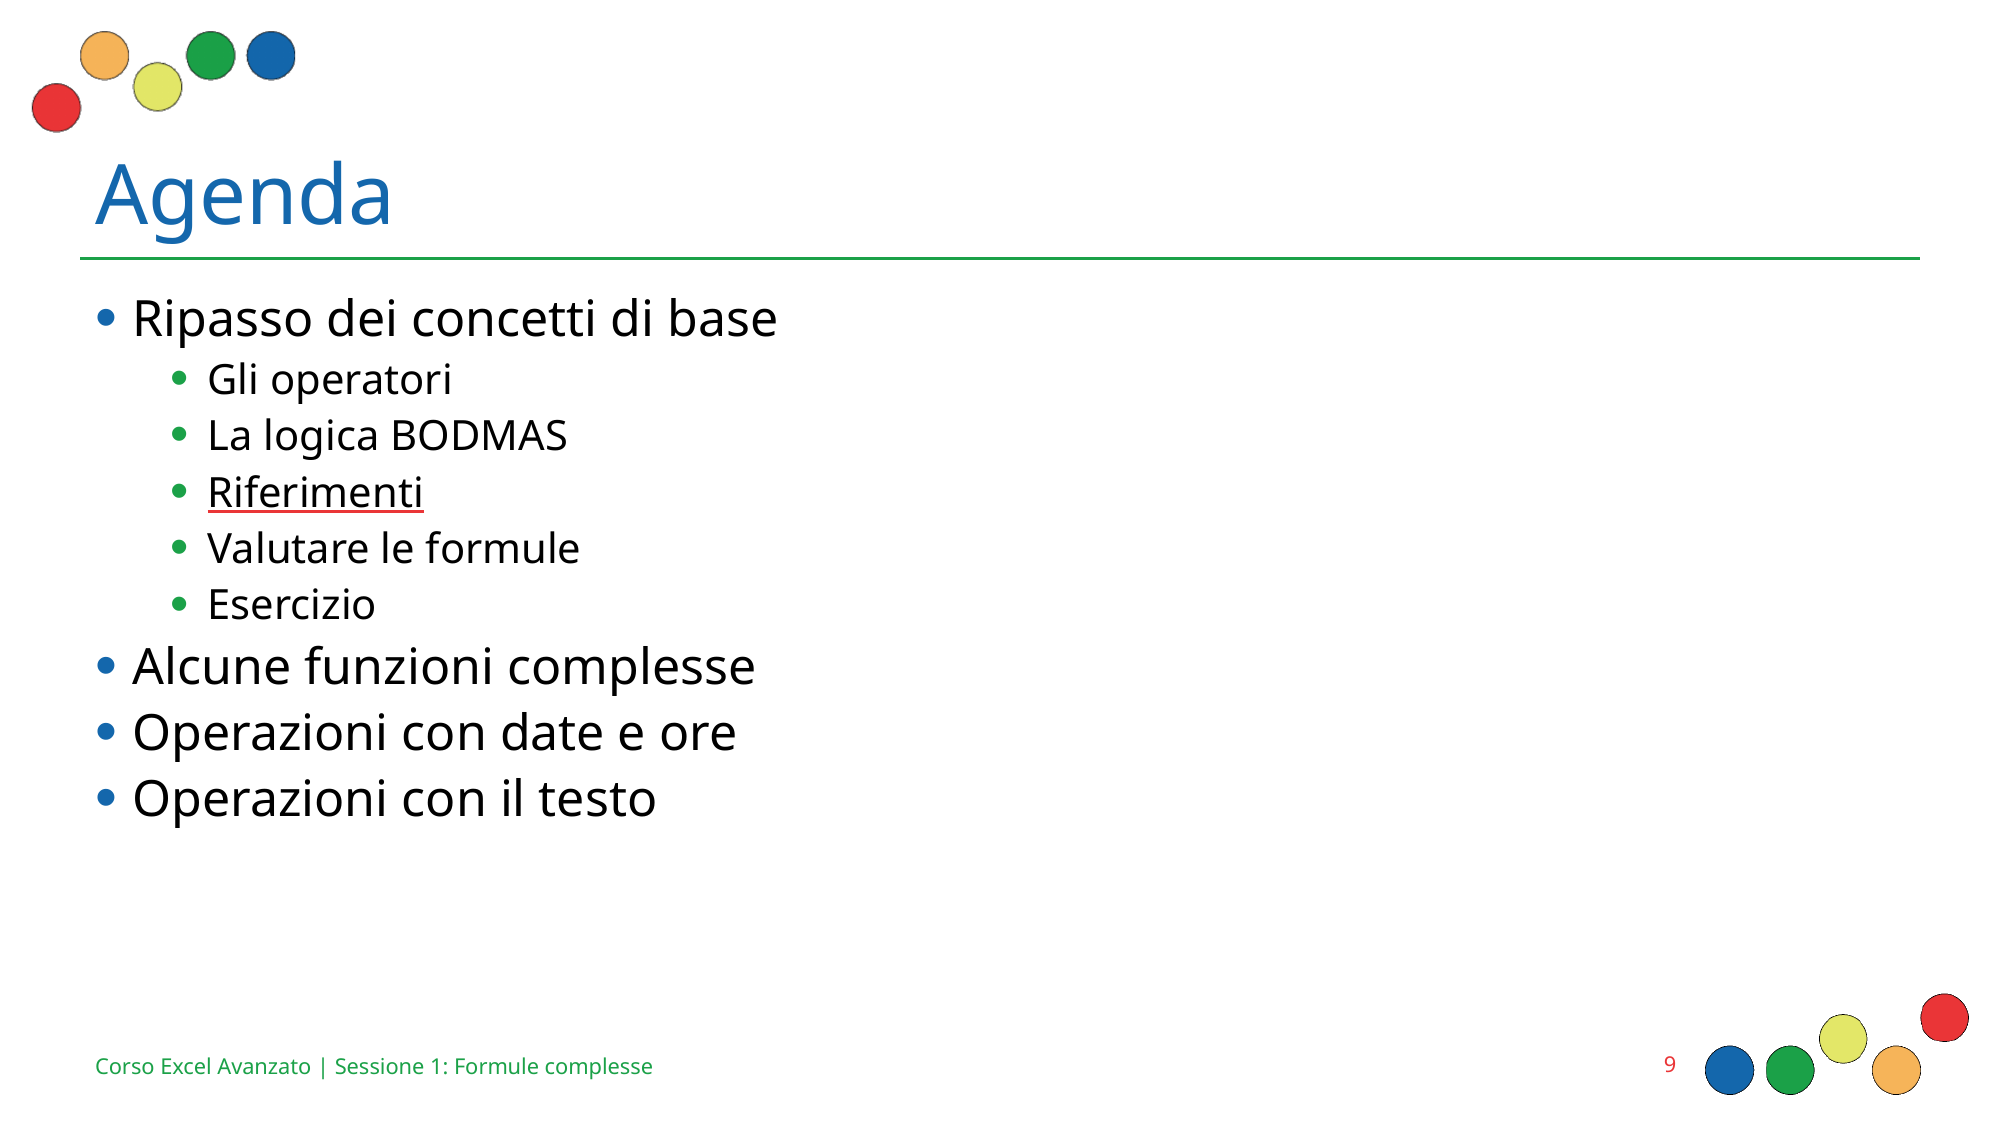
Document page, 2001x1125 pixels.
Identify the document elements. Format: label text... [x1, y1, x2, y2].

title Agenda [80, 123, 1920, 259]
picture [29, 30, 295, 135]
footer Corso Excel Avanzato | Sessione 1: Formule complesse [80, 1035, 1571, 1096]
picture [1704, 990, 1971, 1096]
slide_number 9 [1583, 1035, 1692, 1096]
list Ripasso dei concetti di base Gli operatori La logica BODMAS Riferimenti Valutare le formule Esercizio Alcune funzioni complesse Operazioni con date e ore Operazioni con il testo [80, 278, 1920, 1011]
